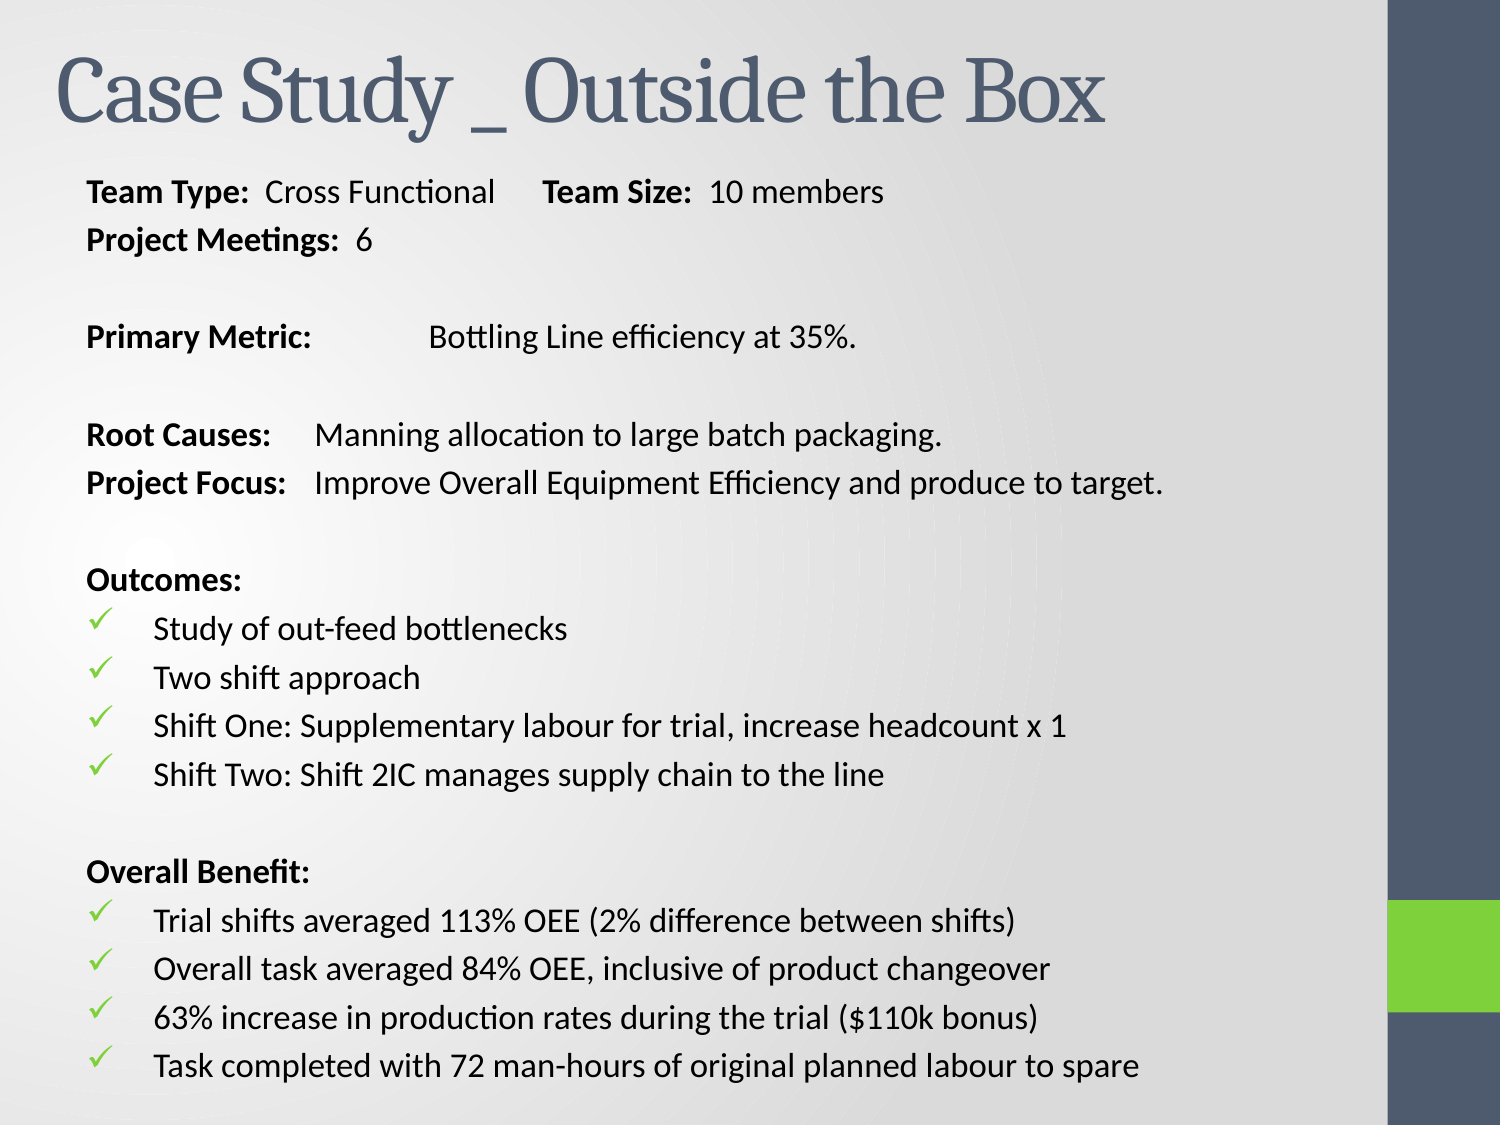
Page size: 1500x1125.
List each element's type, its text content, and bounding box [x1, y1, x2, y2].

list Team Type: Cross Functional Team Size: 10 members Project Meetings: 6 Primary Metric: Bottling Line efficiency at 35%. Root Causes: Manning allocation to large batch packaging. Project Focus: Improve Overall Equipment Efficiency and produce to target. Outcomes: Study of out-feed bottlenecks Two shift approach Shift One: Supplementary labour for trial, increase headcount x 1 Shift Two: Shift 2IC manages supply chain to the line Overall Benefit: Trial shifts averaged 113% OEE (2% difference between shifts) Overall task averaged 84% OEE, inclusive of product changeover 63% increase in production rates during the trial ($110k bonus) Task completed with 72 man-hours of original planned labour to spare [53, 160, 1388, 1094]
title Case Study _ Outside the Box [41, 7, 1355, 161]
